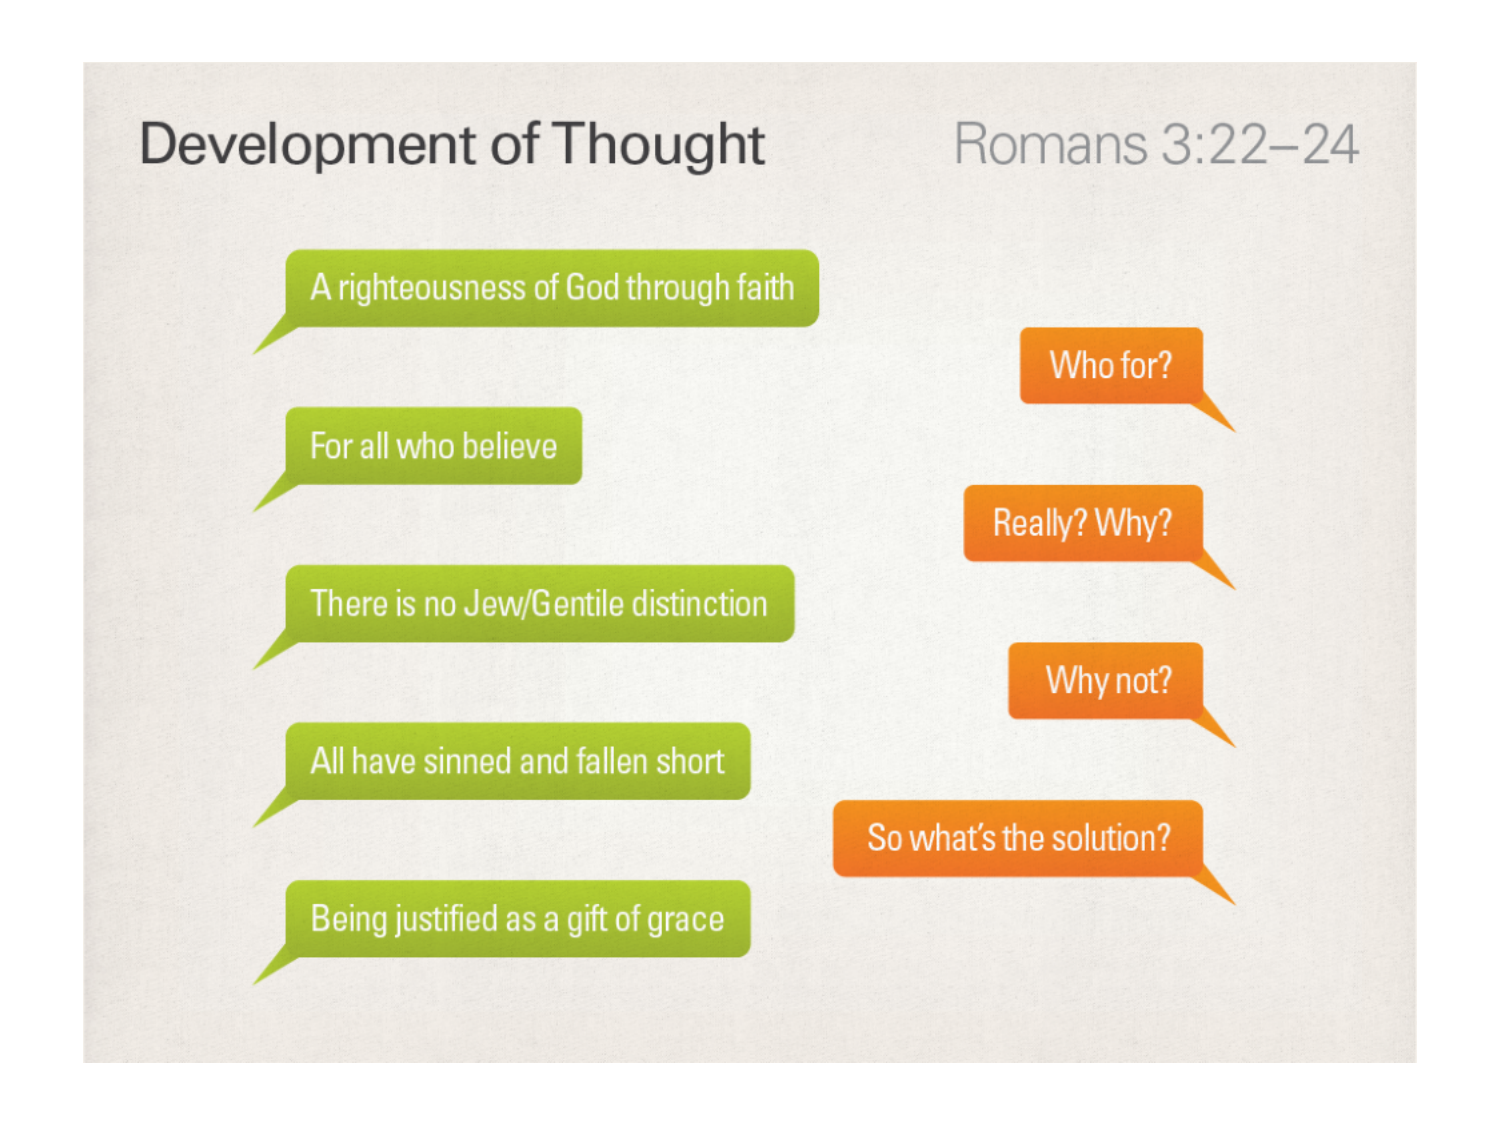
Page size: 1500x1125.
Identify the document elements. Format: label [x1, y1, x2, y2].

picture [83, 62, 1417, 1063]
